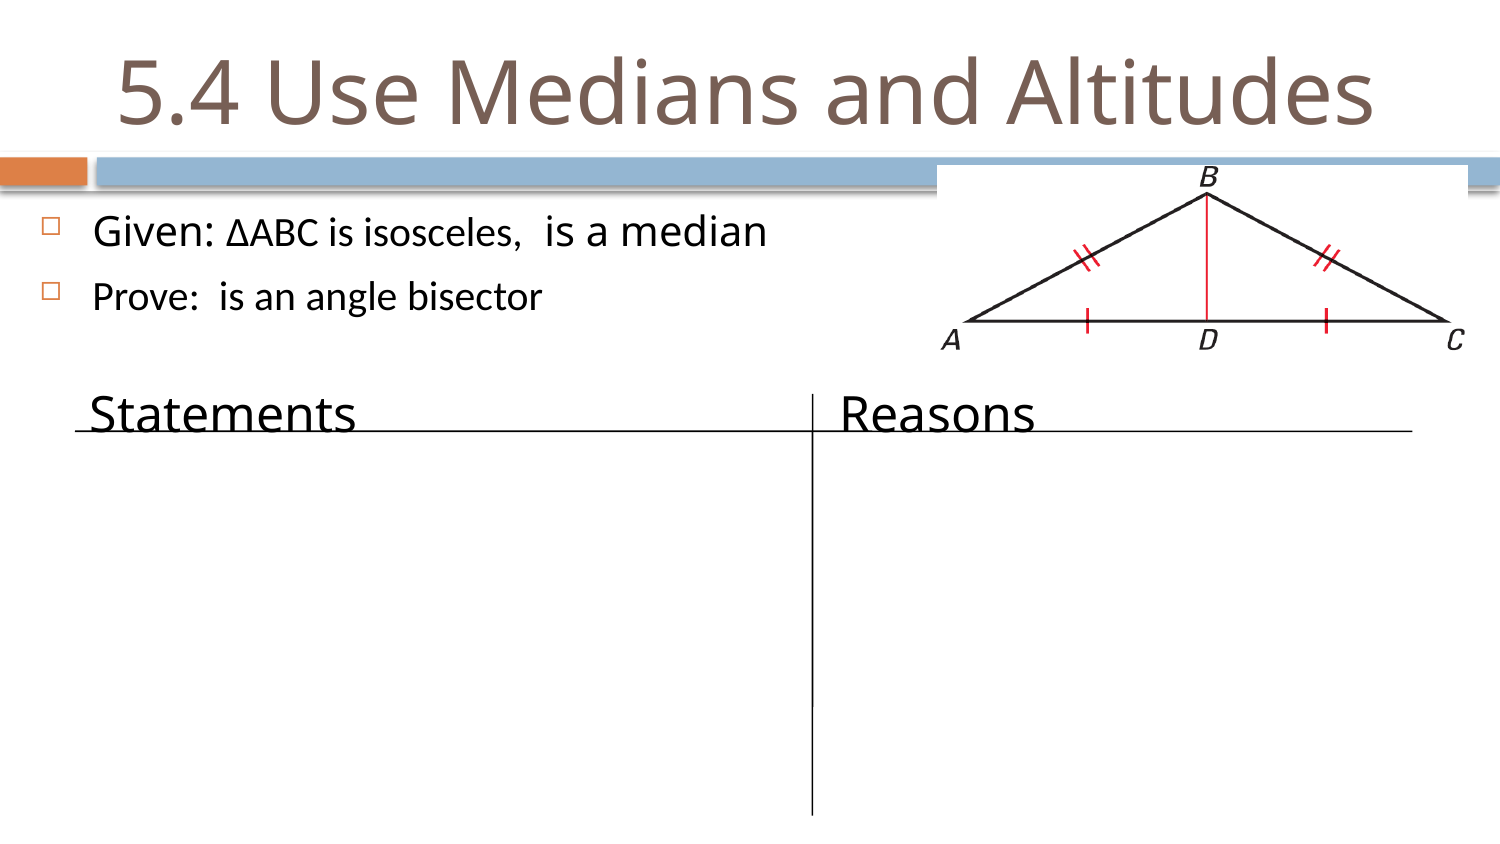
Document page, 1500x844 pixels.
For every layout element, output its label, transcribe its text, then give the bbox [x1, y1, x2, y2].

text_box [74, 374, 1413, 816]
picture [937, 164, 1469, 352]
title 5.4 Use Medians and Altitudes [100, 28, 1438, 150]
